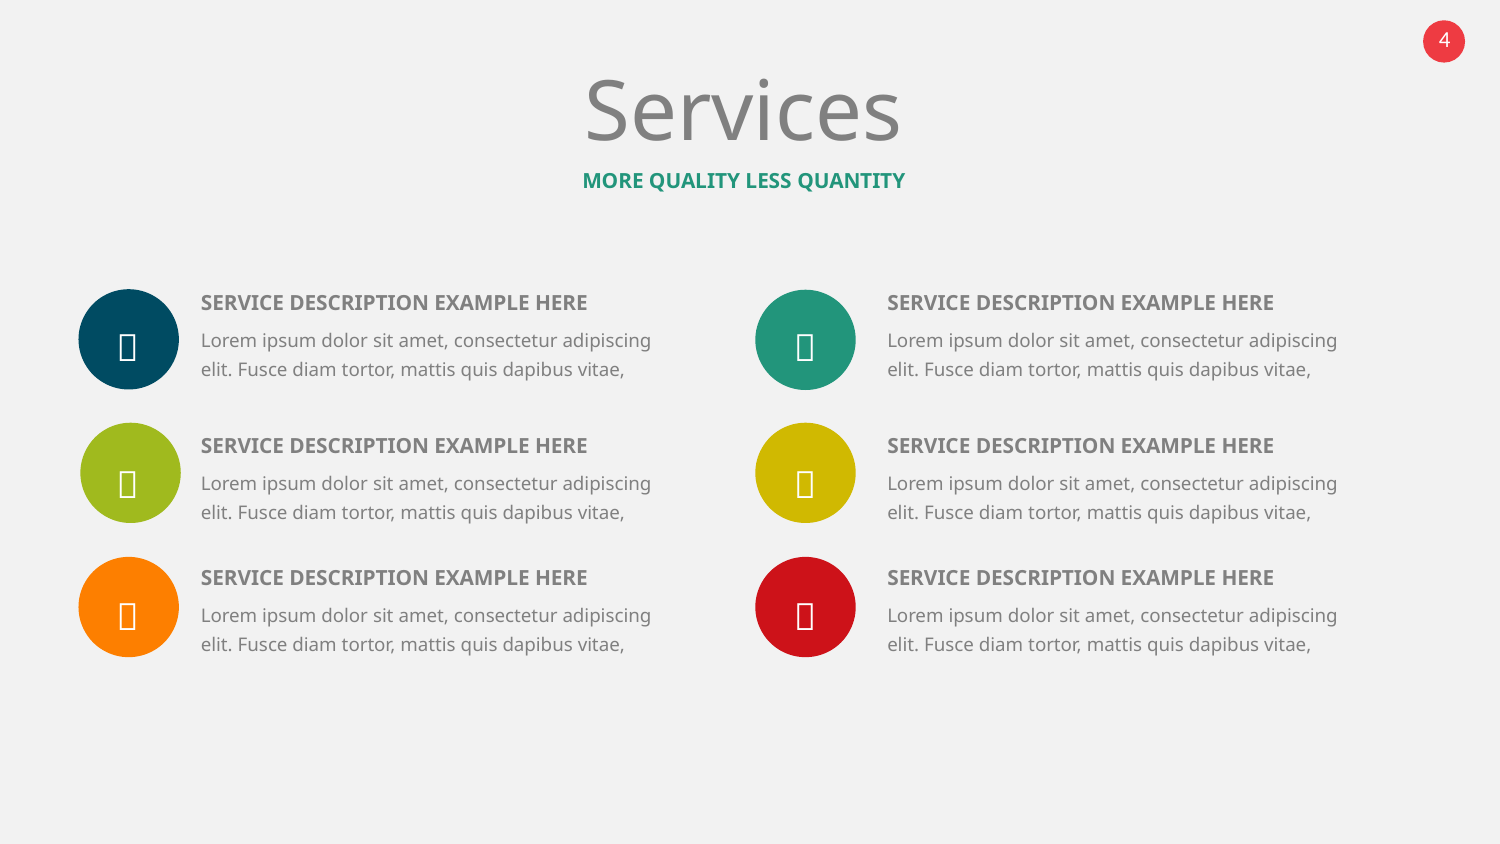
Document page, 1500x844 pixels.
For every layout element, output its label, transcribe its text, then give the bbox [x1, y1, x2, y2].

text_box Lorem ipsum dolor sit amet, consectetur adipiscing elit. Fusce diam tortor, mattis quis dapibus vitae, [887, 464, 1373, 523]
text_box  [781, 578, 829, 630]
text_box [79, 421, 182, 525]
text_box SERVICE DESCRIPTION EXAMPLE HERE [887, 280, 1373, 322]
text_box Lorem ipsum dolor sit amet, consectetur adipiscing elit. Fusce diam tortor, mattis quis dapibus vitae, [200, 322, 686, 381]
text_box SERVICE DESCRIPTION EXAMPLE HERE [887, 555, 1373, 596]
list Services [409, 61, 1093, 156]
text_box SERVICE DESCRIPTION EXAMPLE HERE [887, 423, 1373, 464]
text_box [754, 555, 857, 659]
text_box [754, 288, 857, 392]
list MORE QUALITY LESS QUANTITY [409, 163, 1093, 200]
text_box [754, 421, 857, 525]
text_box Lorem ipsum dolor sit amet, consectetur adipiscing elit. Fusce diam tortor, mattis quis dapibus vitae, [200, 464, 686, 523]
text_box [77, 555, 180, 659]
text_box  [781, 309, 829, 361]
text_box Lorem ipsum dolor sit amet, consectetur adipiscing elit. Fusce diam tortor, mattis quis dapibus vitae, [887, 596, 1373, 655]
text_box  [104, 446, 151, 499]
text_box Lorem ipsum dolor sit amet, consectetur adipiscing elit. Fusce diam tortor, mattis quis dapibus vitae, [200, 596, 686, 655]
text_box  [104, 309, 151, 361]
text_box Lorem ipsum dolor sit amet, consectetur adipiscing elit. Fusce diam tortor, mattis quis dapibus vitae, [887, 322, 1373, 381]
text_box  [781, 446, 829, 499]
text_box SERVICE DESCRIPTION EXAMPLE HERE [200, 423, 686, 464]
text_box SERVICE DESCRIPTION EXAMPLE HERE [200, 280, 686, 322]
text_box  [104, 578, 151, 630]
text_box [77, 288, 180, 391]
text_box SERVICE DESCRIPTION EXAMPLE HERE [200, 555, 686, 596]
